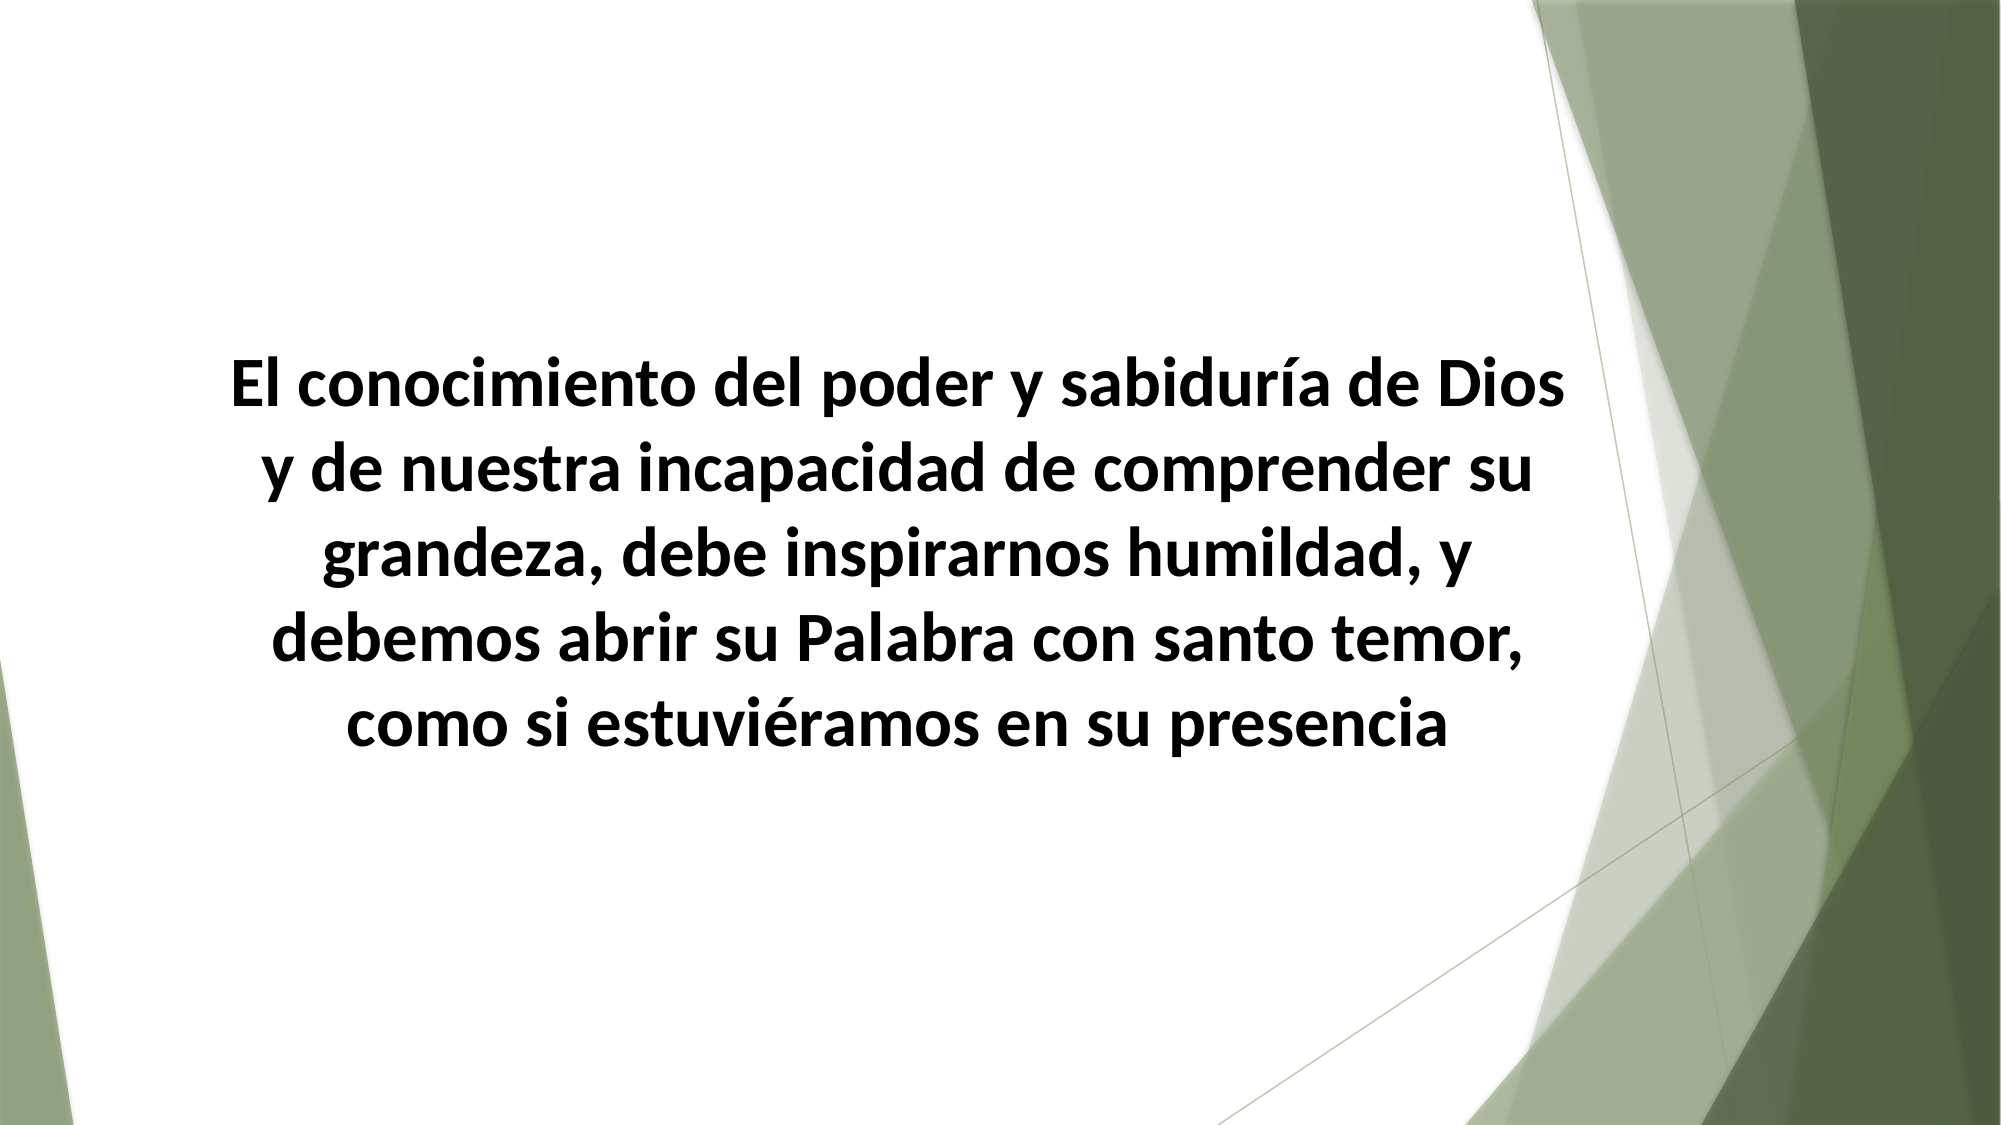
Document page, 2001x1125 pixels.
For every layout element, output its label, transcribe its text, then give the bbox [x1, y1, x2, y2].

text_box El conocimiento del poder y sabiduría de Dios y de nuestra incapacidad de comprender su grandeza, debe inspirarnos humildad, y debemos abrir su Palabra con santo temor, como si estuviéramos en su presencia [196, 328, 1602, 769]
